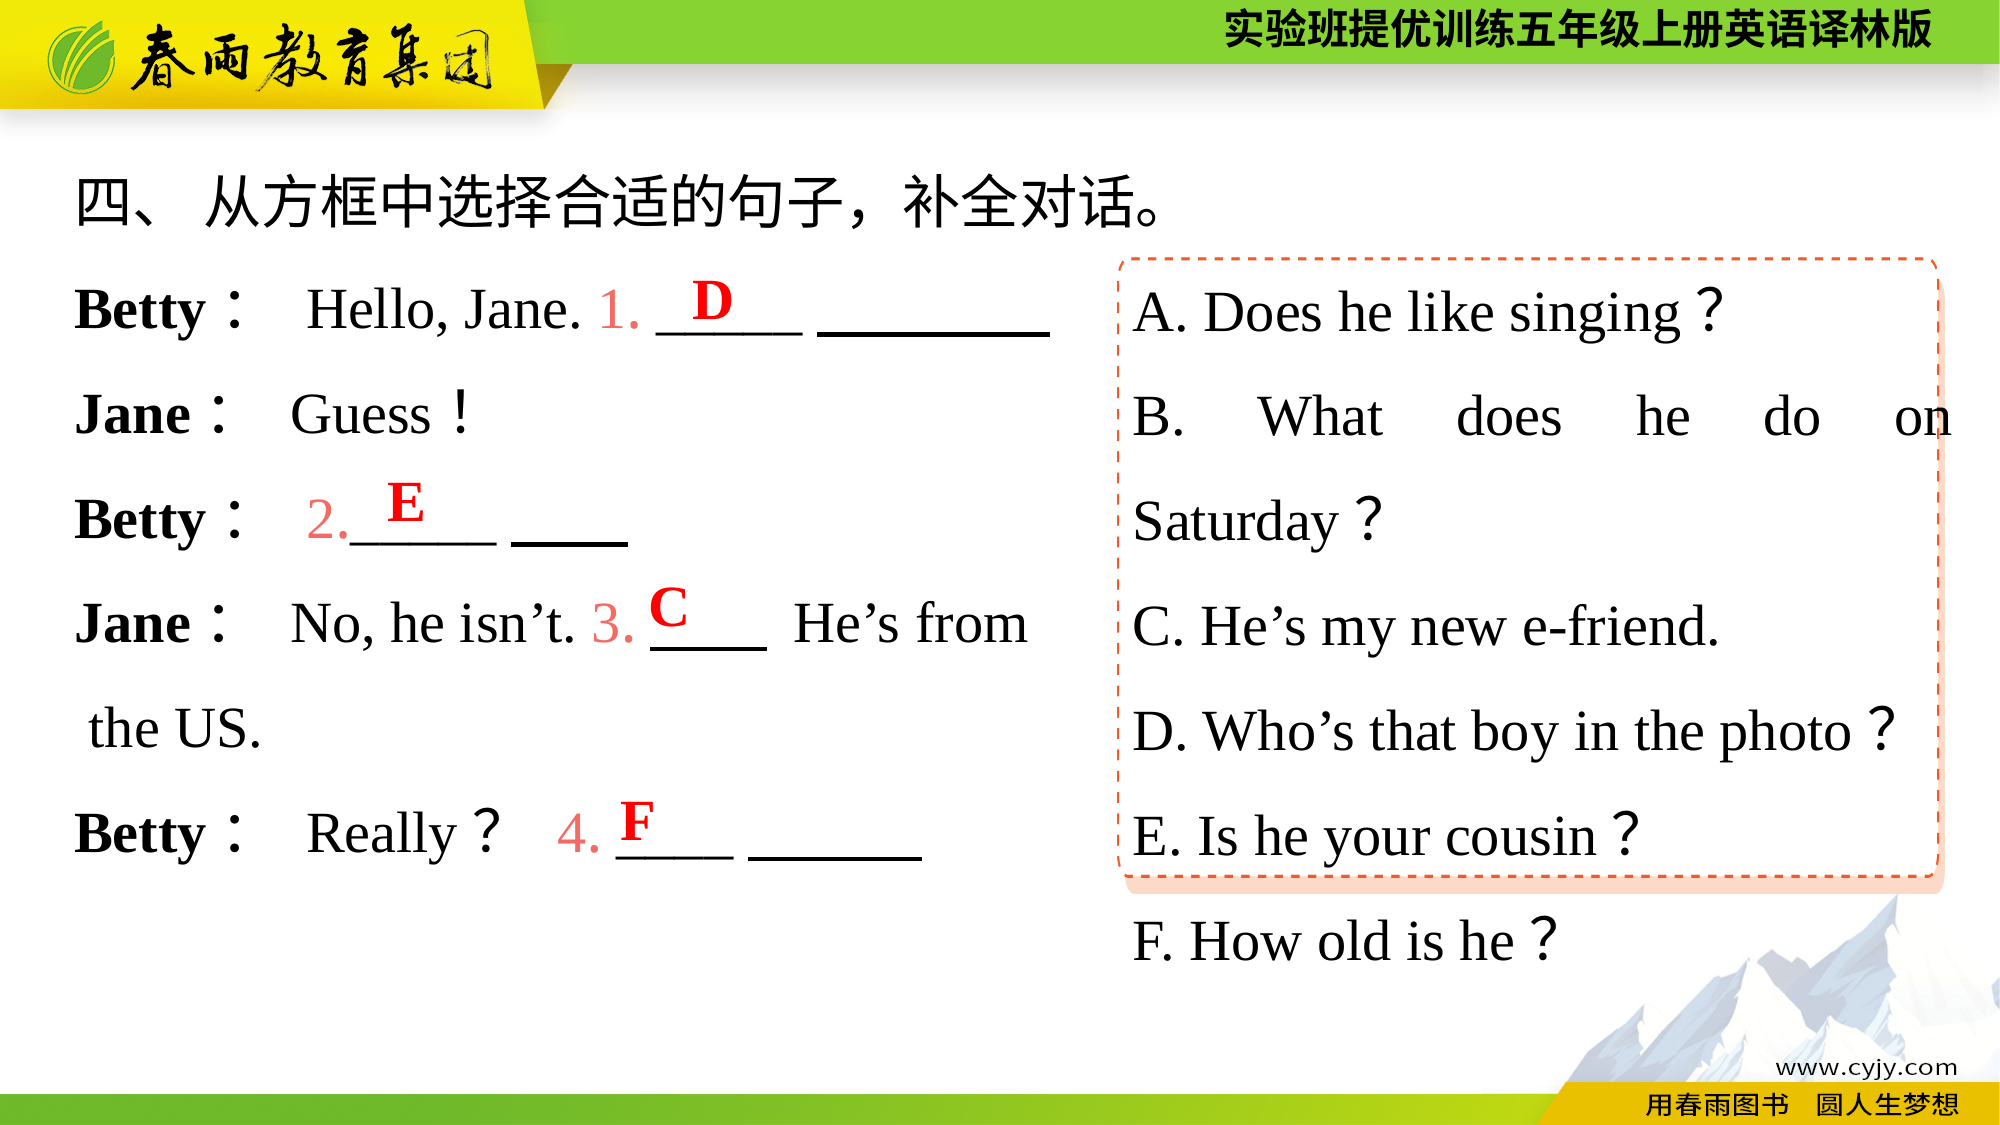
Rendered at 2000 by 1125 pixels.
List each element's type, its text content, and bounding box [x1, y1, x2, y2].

text_box F [605, 775, 671, 860]
text_box E [372, 456, 442, 541]
picture [0, 0, 2000, 1125]
text_box D [677, 253, 749, 339]
text_box C [633, 560, 706, 646]
list 四、 从方框中选择合适的句子，补全对话。 Betty： Hello, Jane. 1. _____ Jane： Guess！ Betty： 2._____ Jane： No, he isn’t. 3. He’s from the US. Betty： Really？ 4. ____ [59, 122, 1944, 880]
text_box A. Does he like singing？ B. What does he do on Saturday？ C. He’s my new e-friend. D. Who’s that boy in the photo？ E. Is he your cousin？ F. How old is he？ [1117, 230, 1969, 980]
